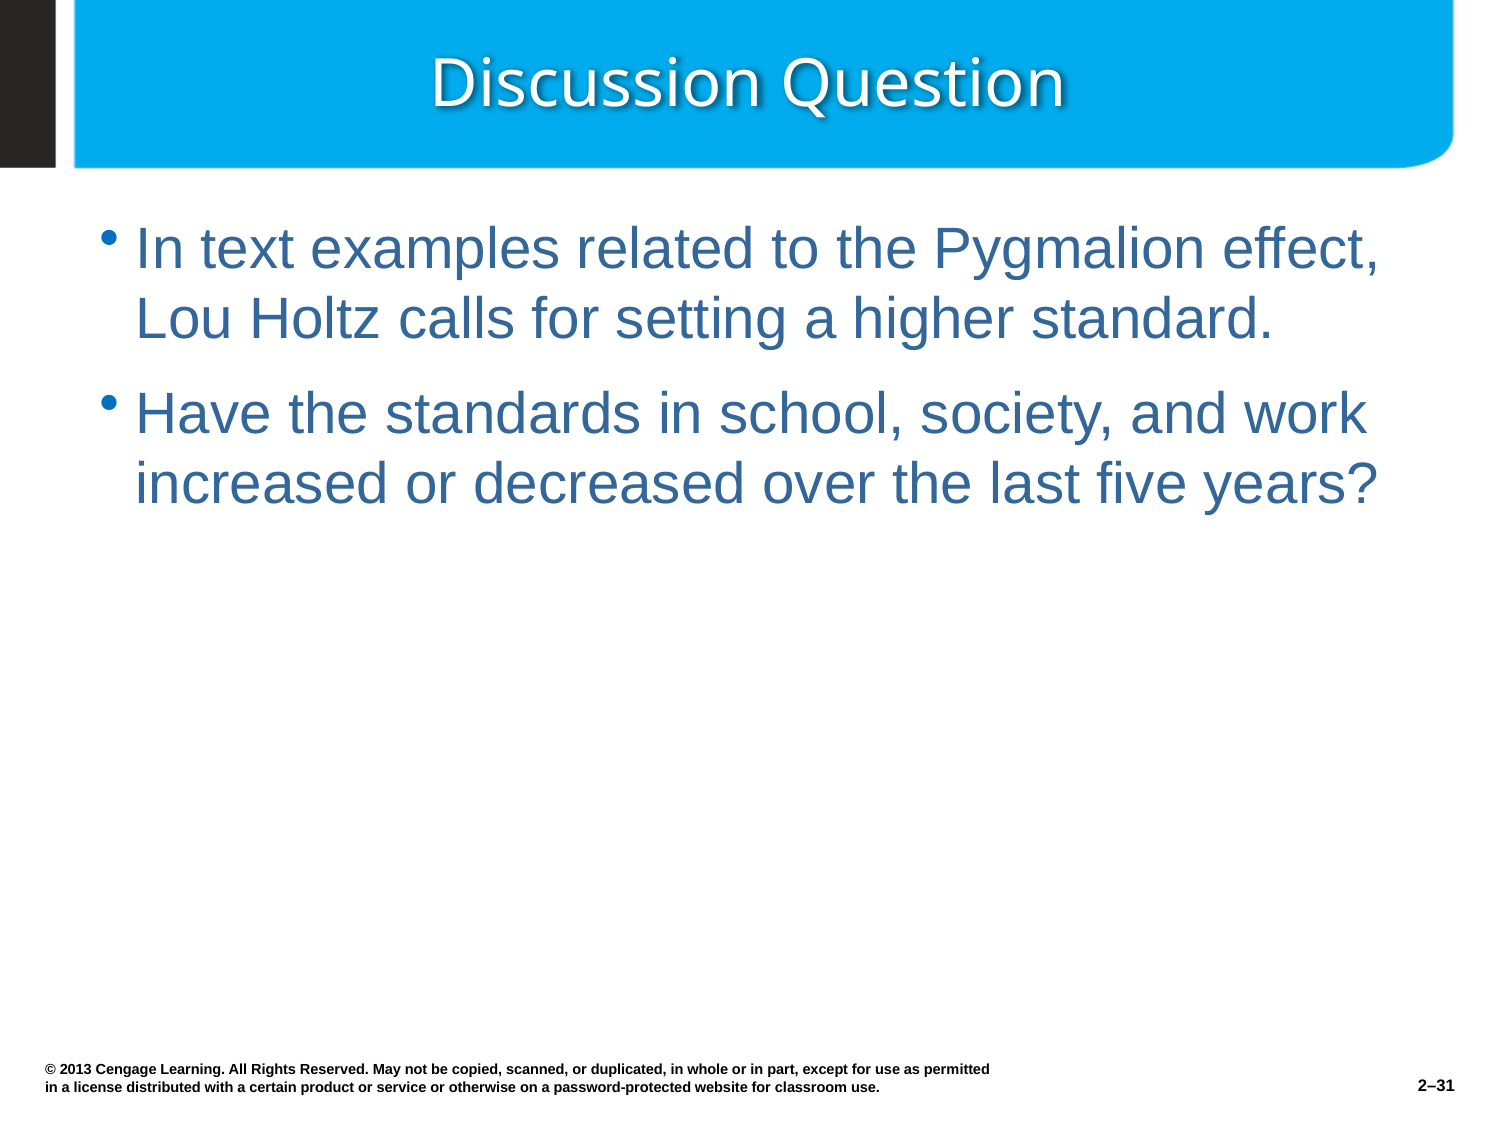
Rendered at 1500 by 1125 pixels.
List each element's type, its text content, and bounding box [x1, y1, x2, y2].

title Discussion Question [85, 32, 1411, 128]
slide_number 2–31 [1092, 1042, 1455, 1103]
footer © 2013 Cengage Learning. All Rights Reserved. May not be copied, scanned, or duplicated, in whole or in part, except for use as permitted in a license distributed with a certain product or service or otherwise on a password-protected website for classroom use. [45, 1042, 1005, 1103]
picture [0, 0, 1456, 171]
list In text examples related to the Pygmalion effect, Lou Holtz calls for setting a higher standard. Have the standards in school, society, and work increased or decreased over the last five years? [84, 202, 1414, 1043]
